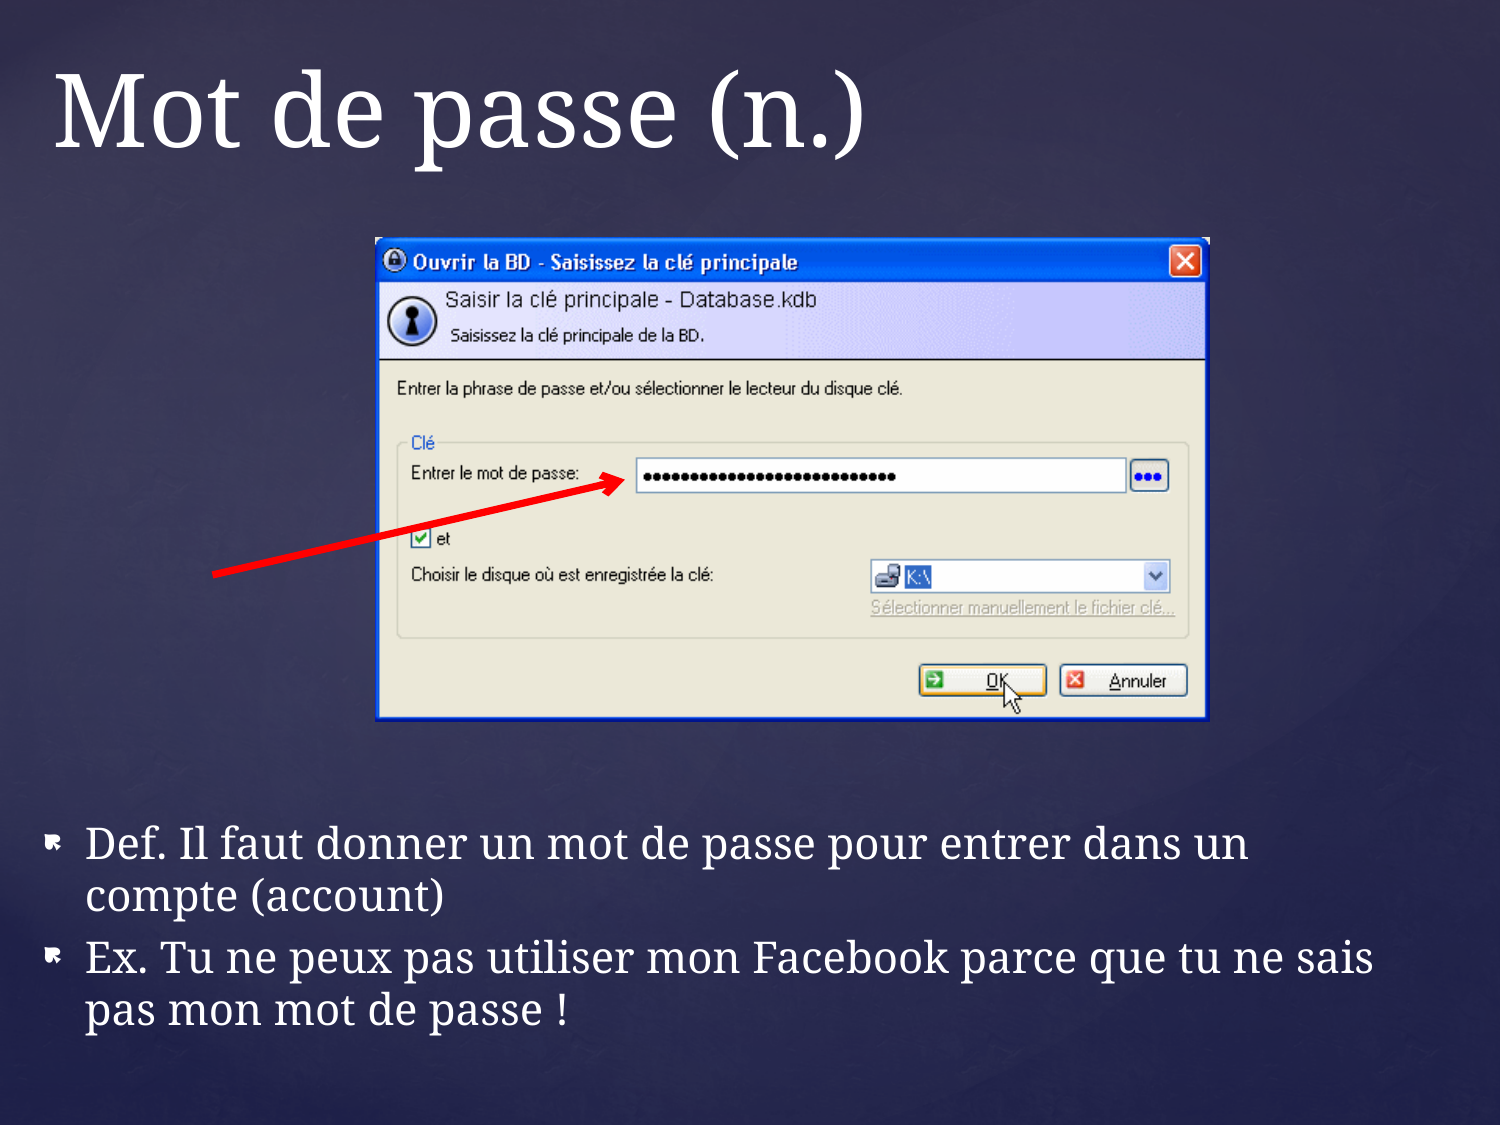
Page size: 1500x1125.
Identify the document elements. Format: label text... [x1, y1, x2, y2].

list Def. Il faut donner un mot de passe pour entrer dans un compte (account) Ex. Tu ne peux pas utiliser mon Facebook parce que tu ne sais pas mon mot de passe ! [24, 787, 1400, 1063]
picture [374, 236, 1210, 723]
title Mot de passe (n.) [37, 24, 1275, 175]
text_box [211, 479, 626, 576]
